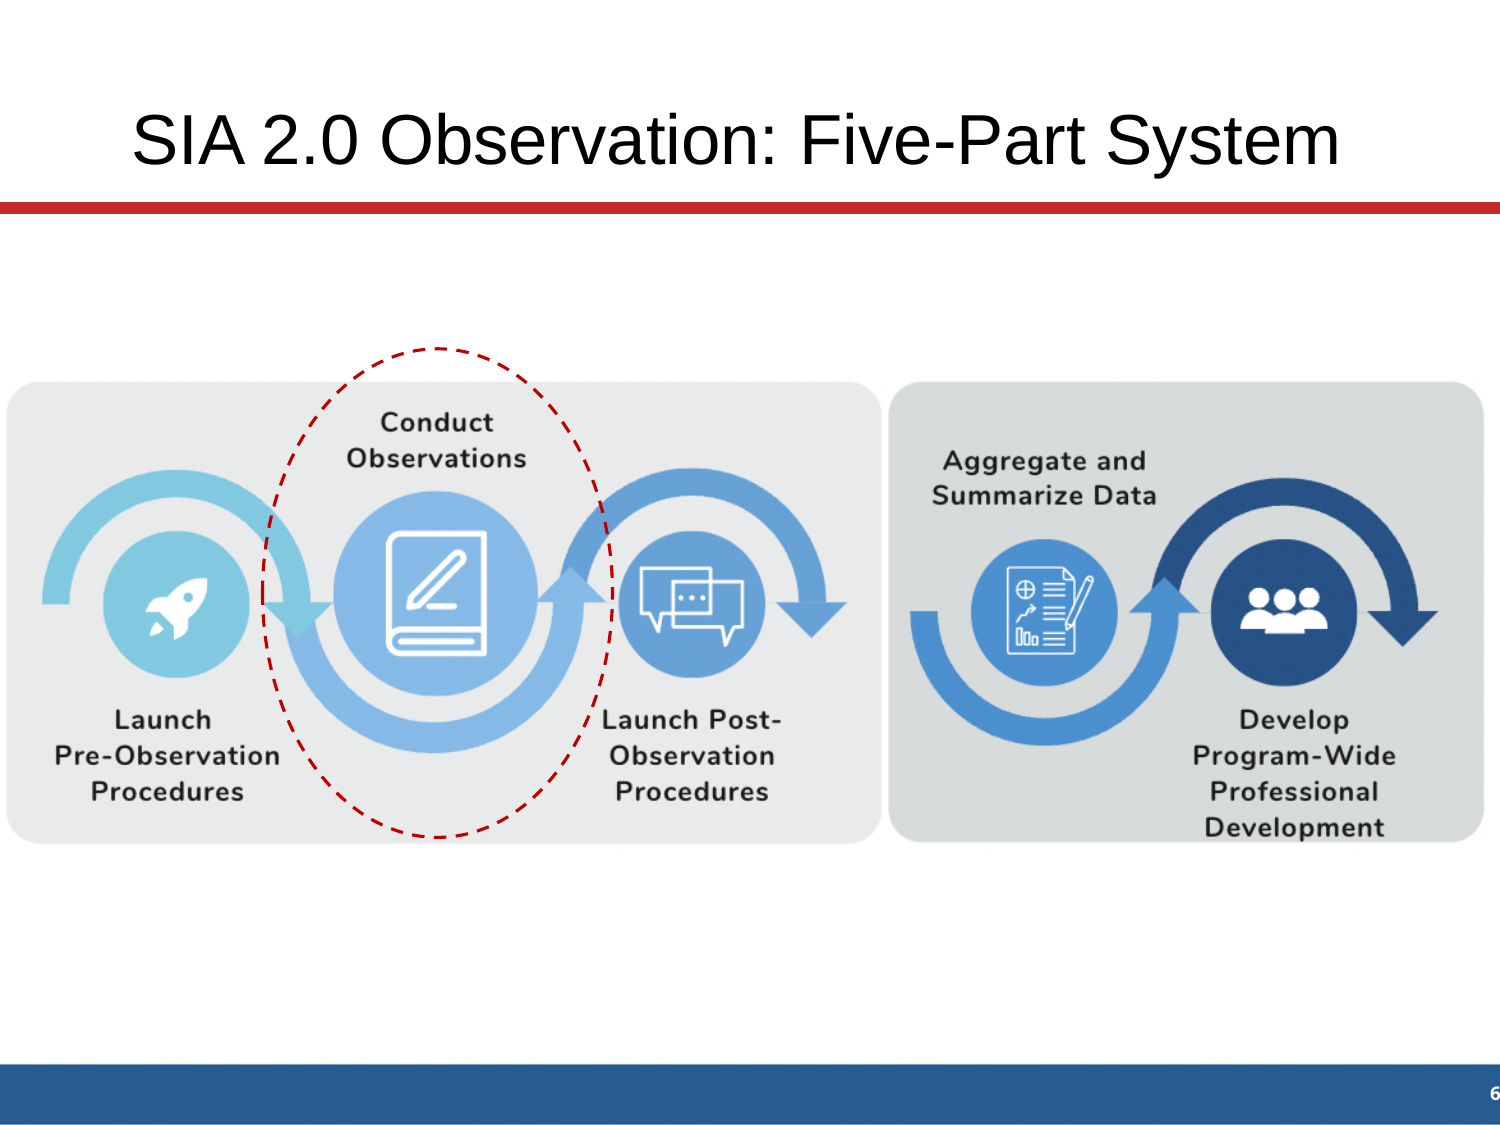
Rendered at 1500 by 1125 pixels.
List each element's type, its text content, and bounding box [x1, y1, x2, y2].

title SIA 2.0 Observation: Five-Part System [74, 56, 1400, 188]
picture [0, 214, 1500, 1125]
text_box [361, 348, 514, 373]
picture [0, 0, 1500, 202]
